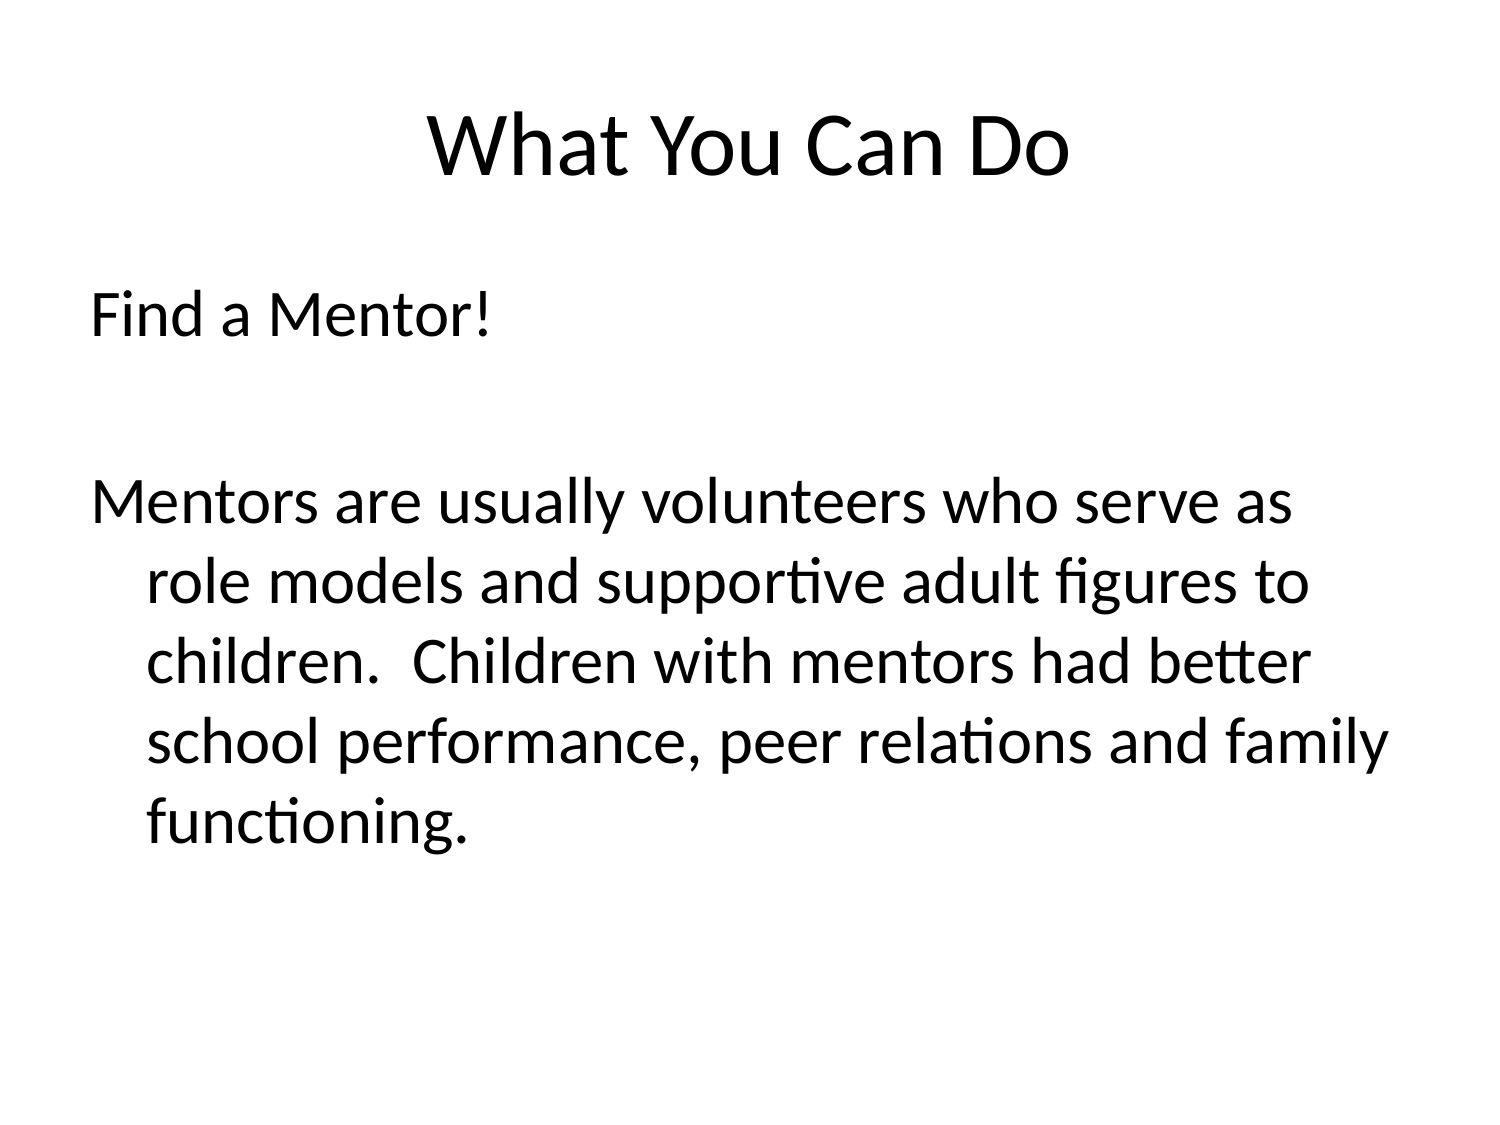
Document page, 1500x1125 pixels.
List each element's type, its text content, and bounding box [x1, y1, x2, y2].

list Find a Mentor! Mentors are usually volunteers who serve as role models and supportive adult figures to children. Children with mentors had better school performance, peer relations and family functioning. [75, 262, 1425, 1005]
title What You Can Do [75, 45, 1425, 233]
